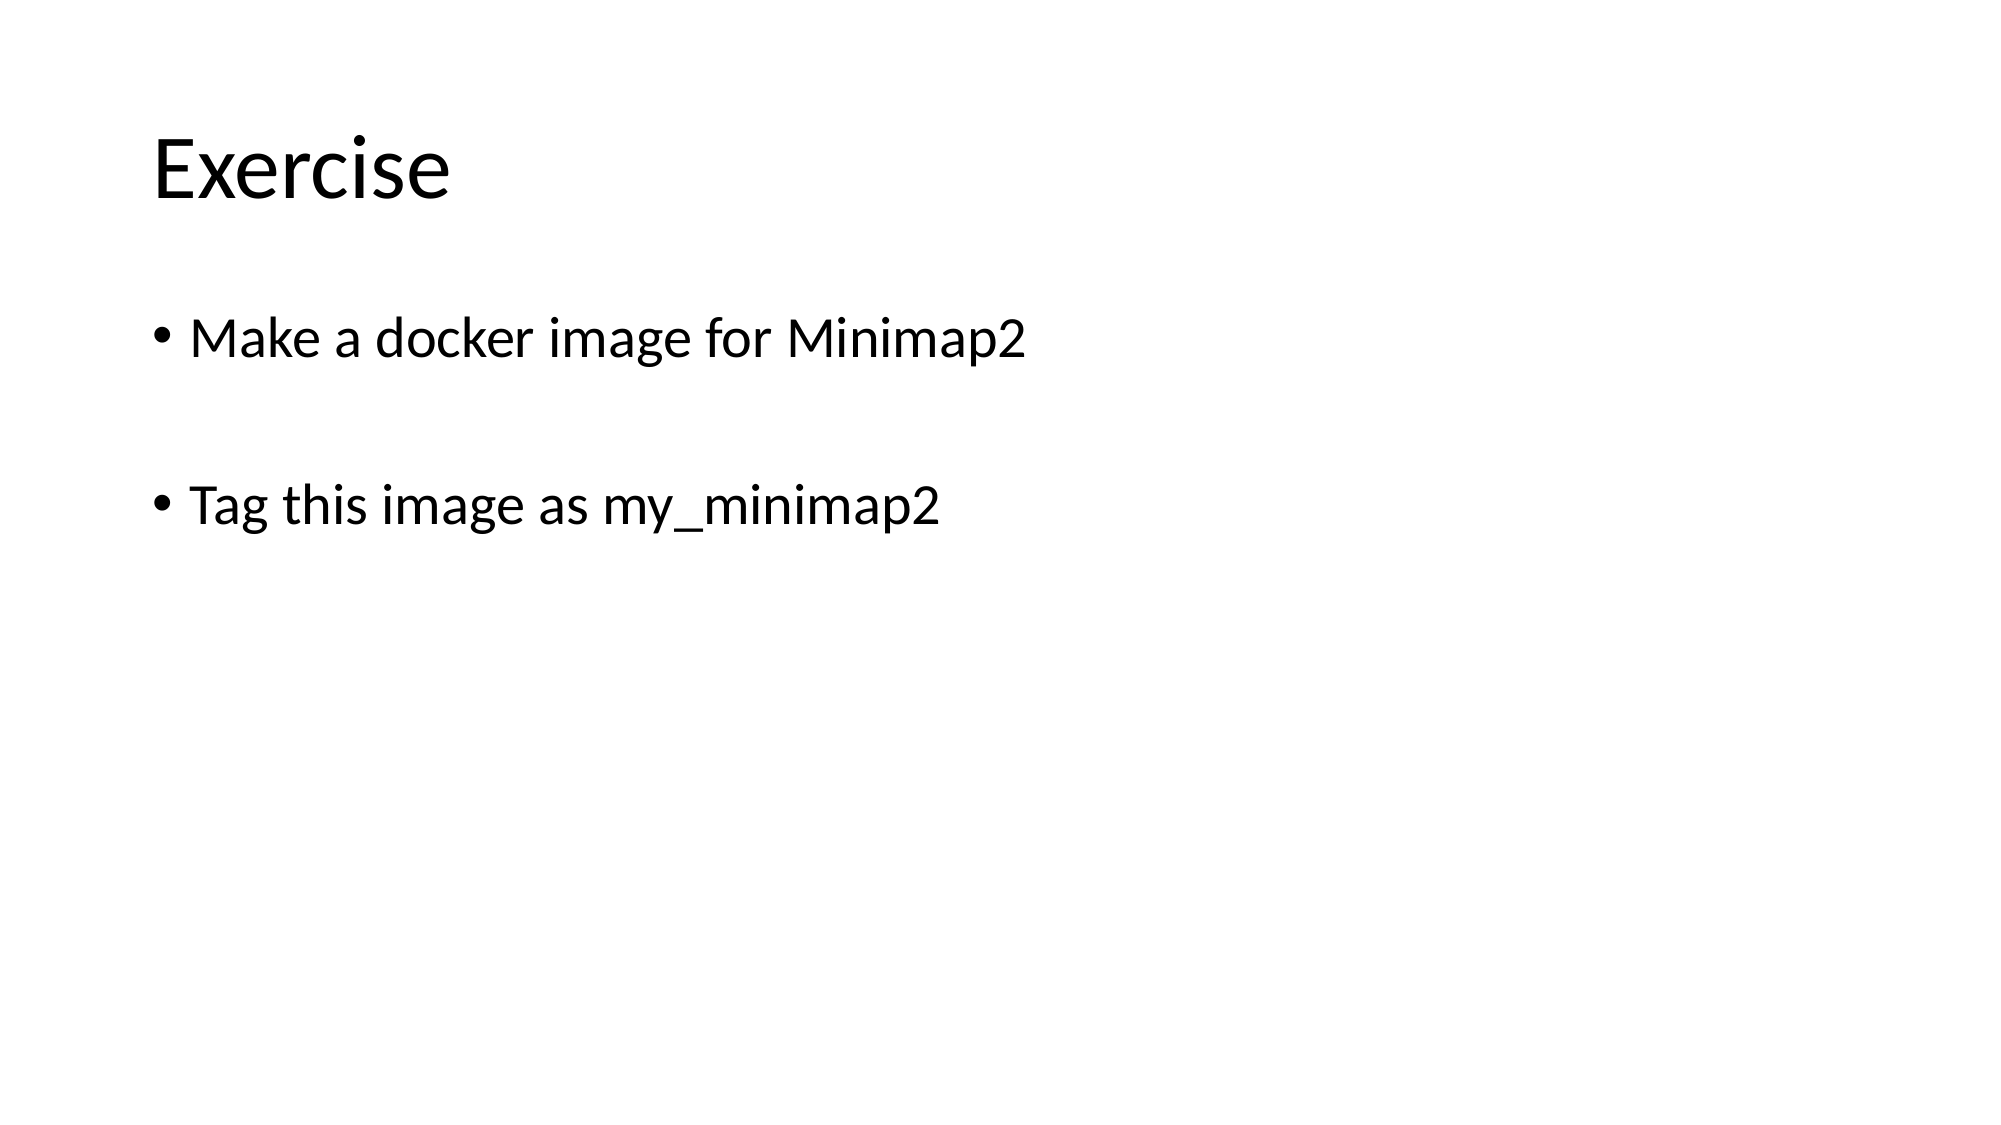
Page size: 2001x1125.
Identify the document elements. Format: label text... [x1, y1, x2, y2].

list Make a docker image for Minimap2 Tag this image as my_minimap2 [137, 299, 1863, 1014]
title Exercise [137, 59, 1863, 278]
